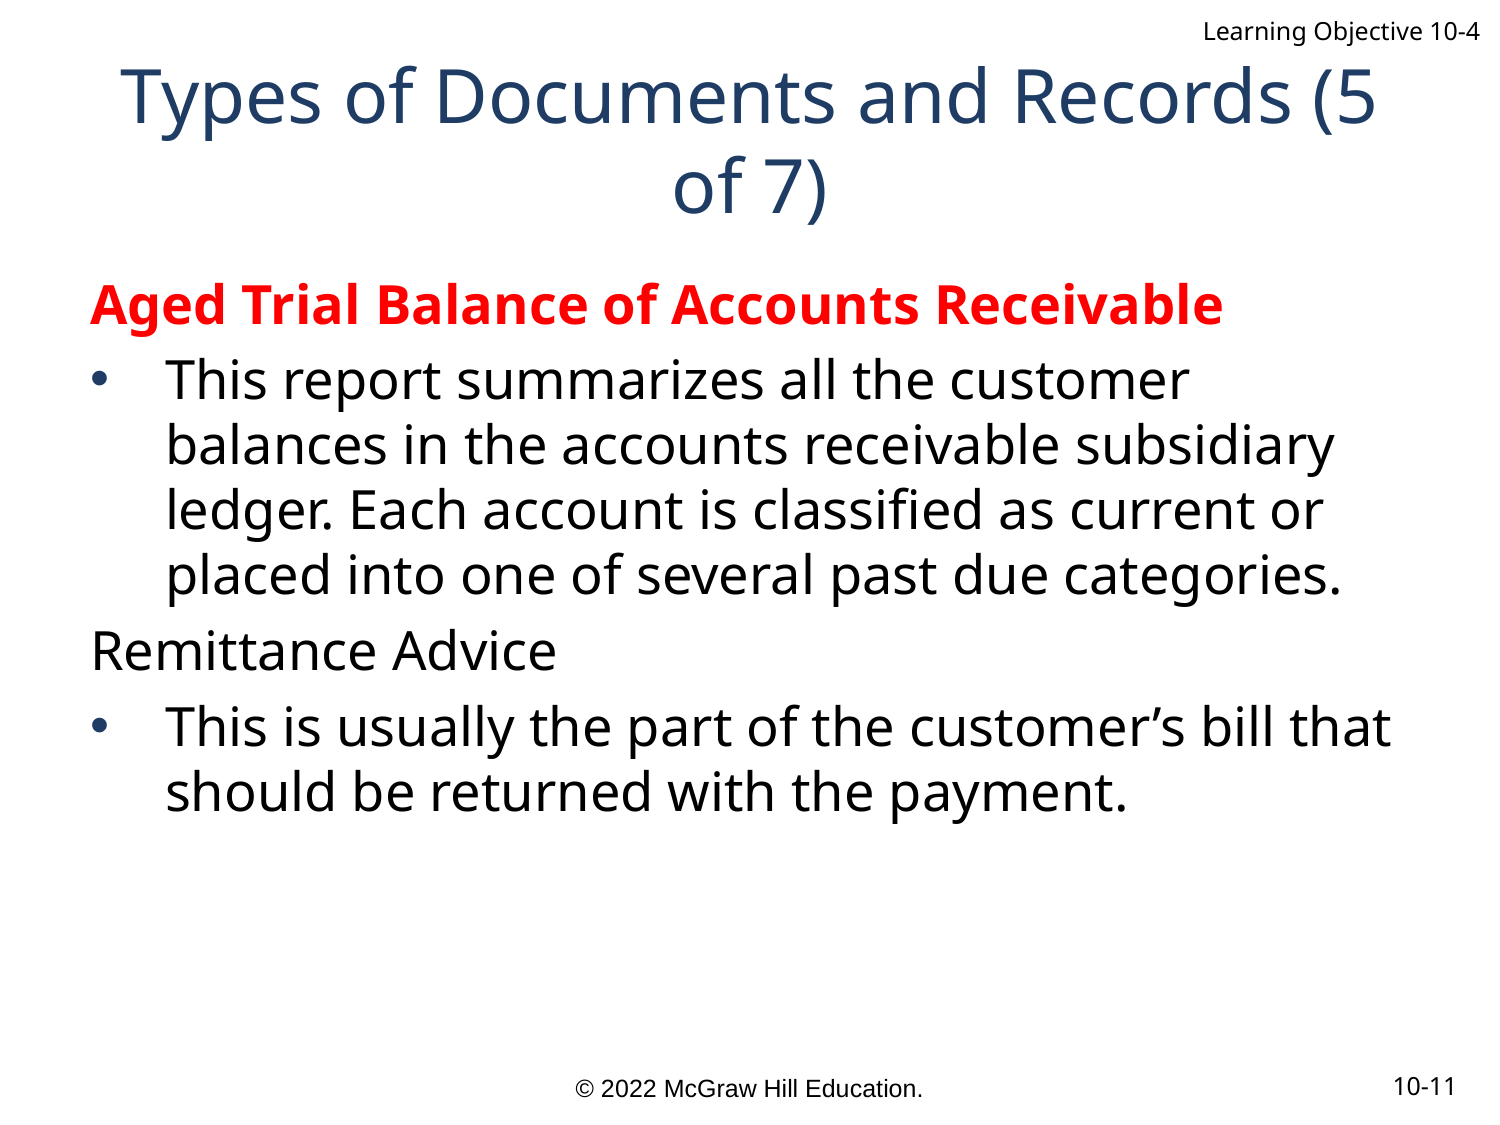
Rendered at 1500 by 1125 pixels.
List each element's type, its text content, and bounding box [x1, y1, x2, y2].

title Types of Documents and Records (5 of 7) [75, 45, 1425, 233]
list Aged Trial Balance of Accounts Receivable This report summarizes all the customer balances in the accounts receivable subsidiary ledger. Each account is classified as current or placed into one of several past due categories. Remittance Advice This is usually the part of the customer’s bill that should be returned with the payment. [75, 262, 1425, 1013]
list Learning Objective 10-4 [908, 1, 1496, 60]
